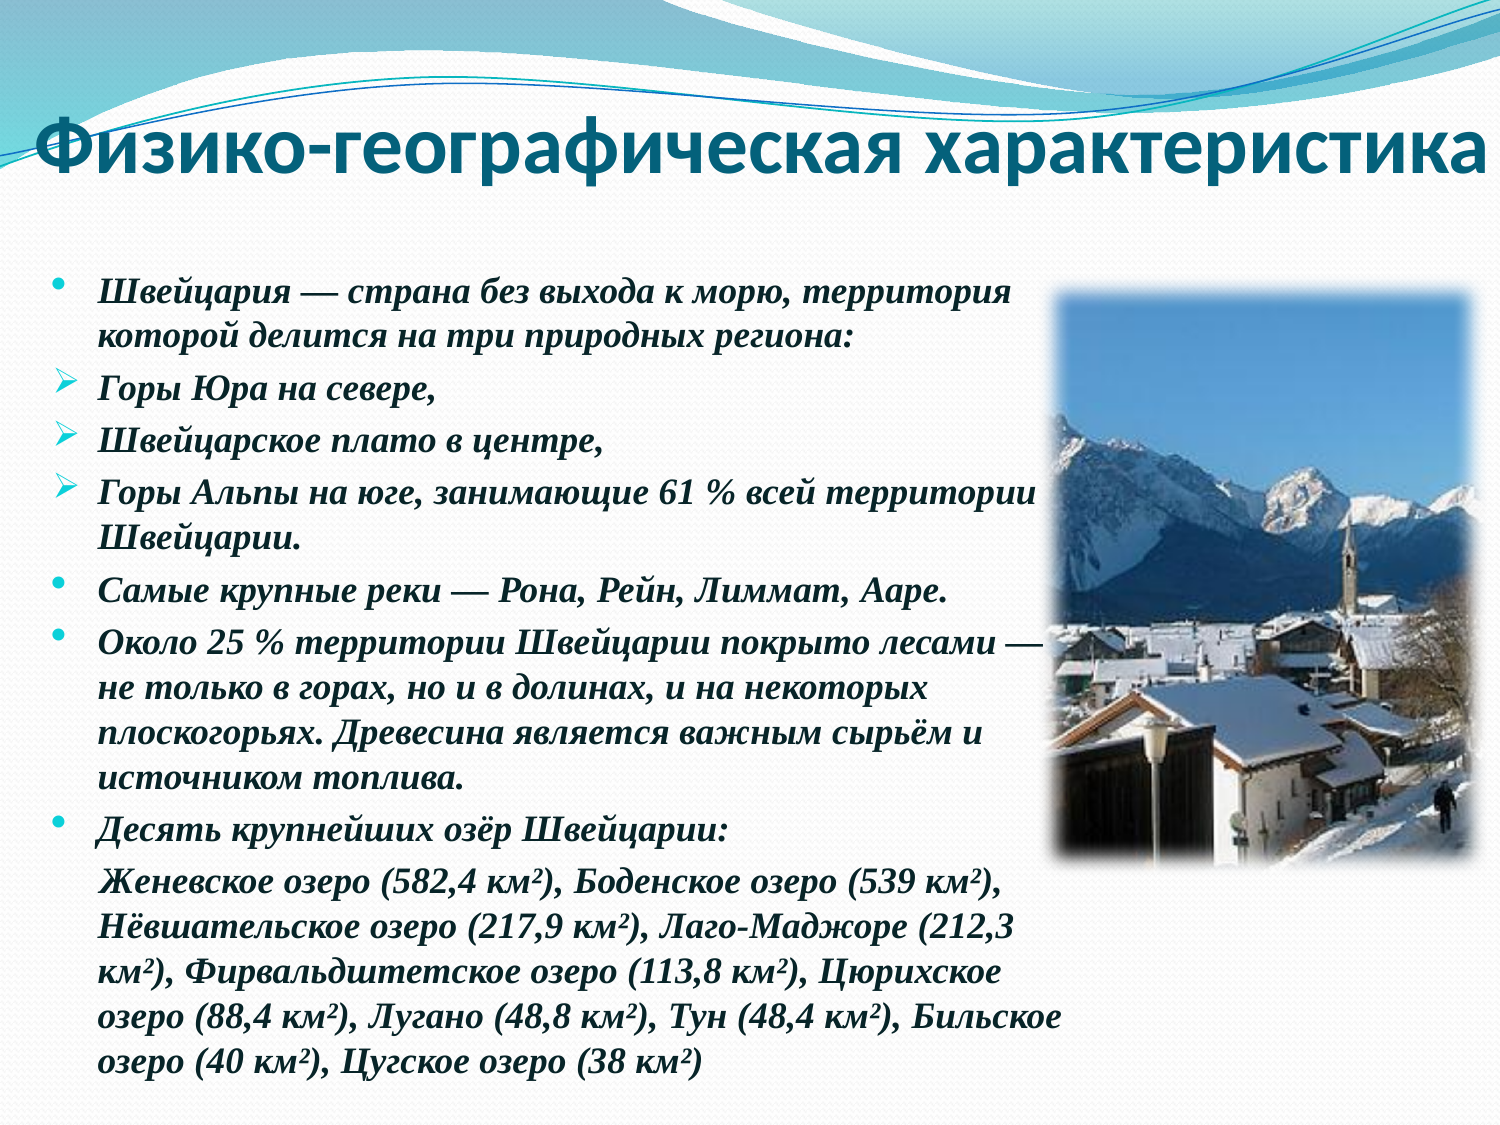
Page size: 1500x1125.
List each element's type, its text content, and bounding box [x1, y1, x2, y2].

picture [1037, 274, 1488, 876]
list Швейцария — страна без выхода к морю, территория которой делится на три природных региона: Горы Юра на севере, Швейцарское плато в центре, Горы Альпы на юге, занимающие 61 % всей территории Швейцарии. Самые крупные реки — Рона, Рейн, Лиммат, Ааре. Около 25 % территории Швейцарии покрыто лесами — не только в горах, но и в долинах, и на некоторых плоскогорьях. Древесина является важным сырьём и источником топлива. Десять крупнейших озёр Швейцарии: Женевское озеро (582,4 км²), Боденское озеро (539 км²), Нёвшательское озеро (217,9 км²), Лаго-Маджоре (212,3 км²), Фирвальдштетское озеро (113,8 км²), Цюрихское озеро (88,4 км²), Лугано (48,8 км²), Тун (48,4 км²), Бильское озеро (40 км²), Цугское озеро (38 км²) [37, 258, 1088, 1100]
title Физико-географическая характеристика [0, 2, 1500, 190]
